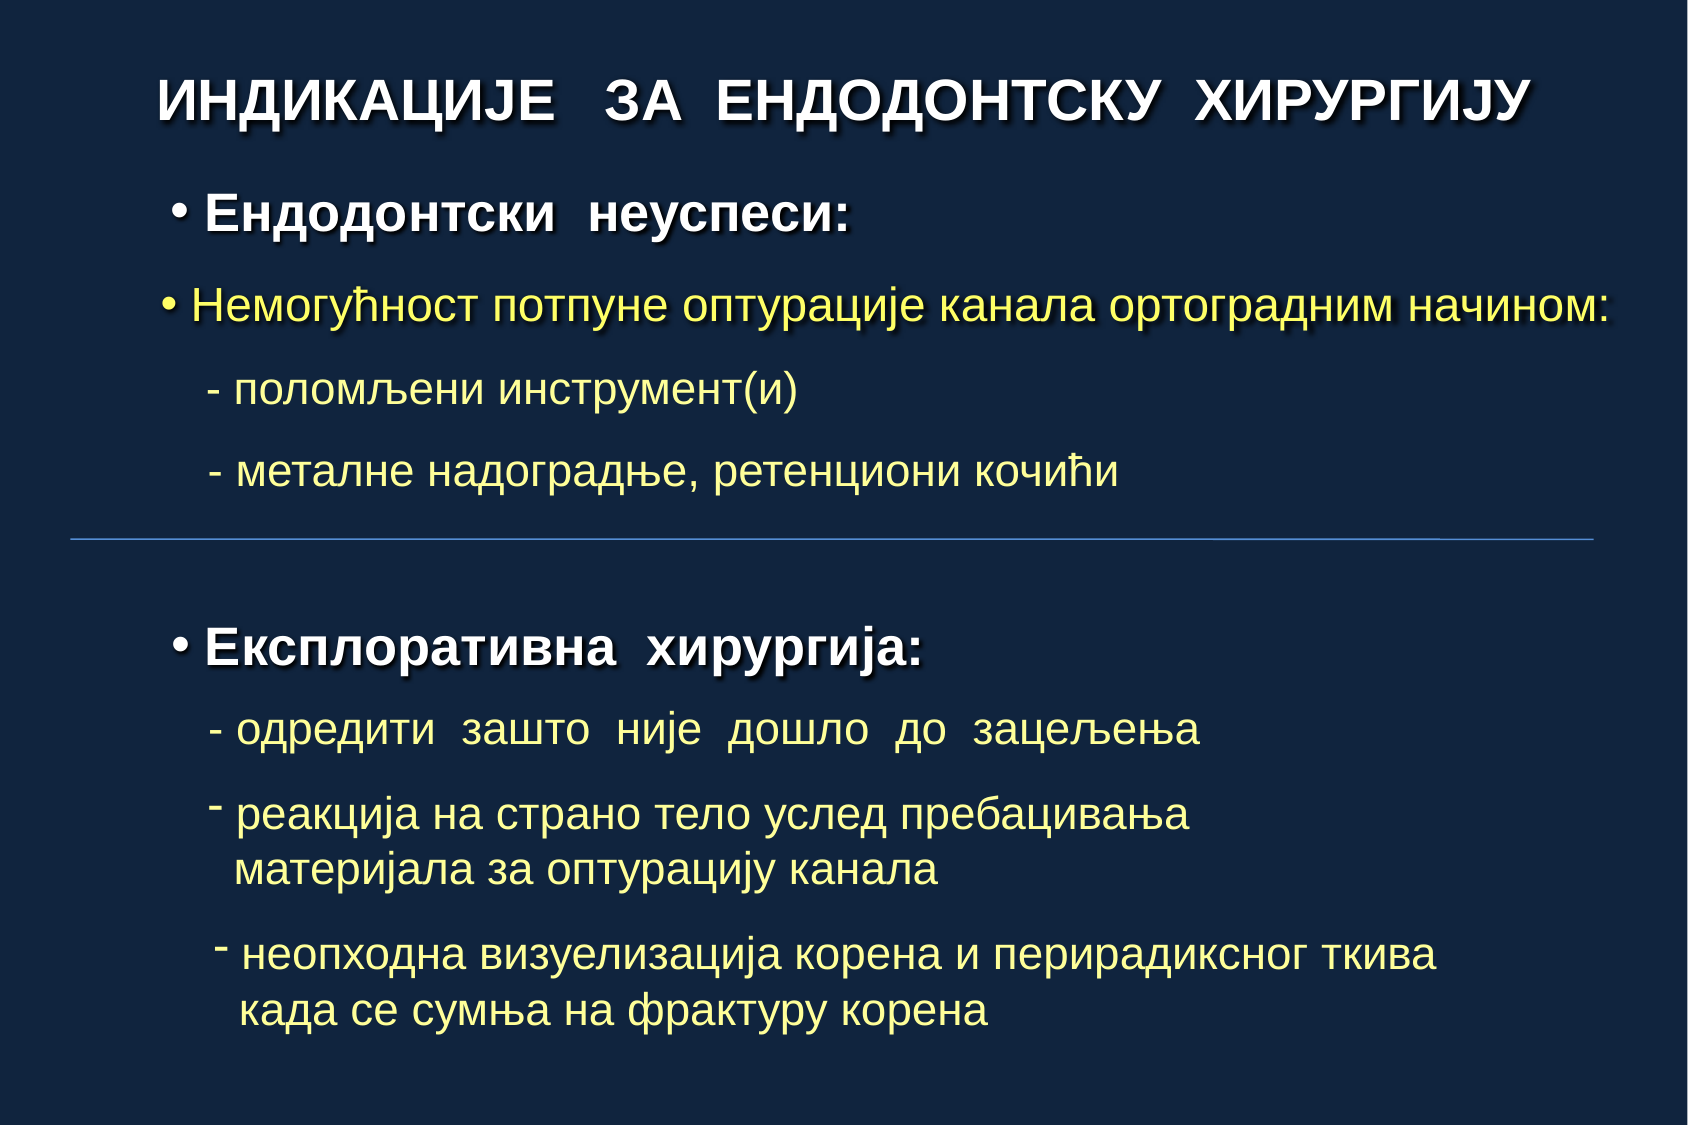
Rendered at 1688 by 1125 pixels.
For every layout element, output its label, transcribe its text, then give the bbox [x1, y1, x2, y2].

text_box - одредити зашто није дошло до зацељења [193, 691, 1229, 761]
text_box ИНДИКАЦИЈЕ ЗА ЕНДОДОНТСКУ ХИРУРГИЈУ [0, 54, 1688, 140]
text_box Немогућност потпуне оптурације канала ортоградним начином: [145, 266, 1628, 339]
text_box Ендодонтски неуспеси: [155, 170, 868, 250]
text_box неопходна визуелизација корена и перирадиксног ткива када се сумња на фрактуру корена [198, 916, 1466, 1042]
text_box - поломљени инструмент(и) [191, 351, 827, 421]
text_box - металне надоградње, ретенциони кочићи [192, 433, 1161, 503]
text_box Експлоративна хирургија: [156, 603, 940, 684]
text_box реакција на страно тело услед пребацивања материјала за оптурацију канала [193, 776, 1231, 901]
